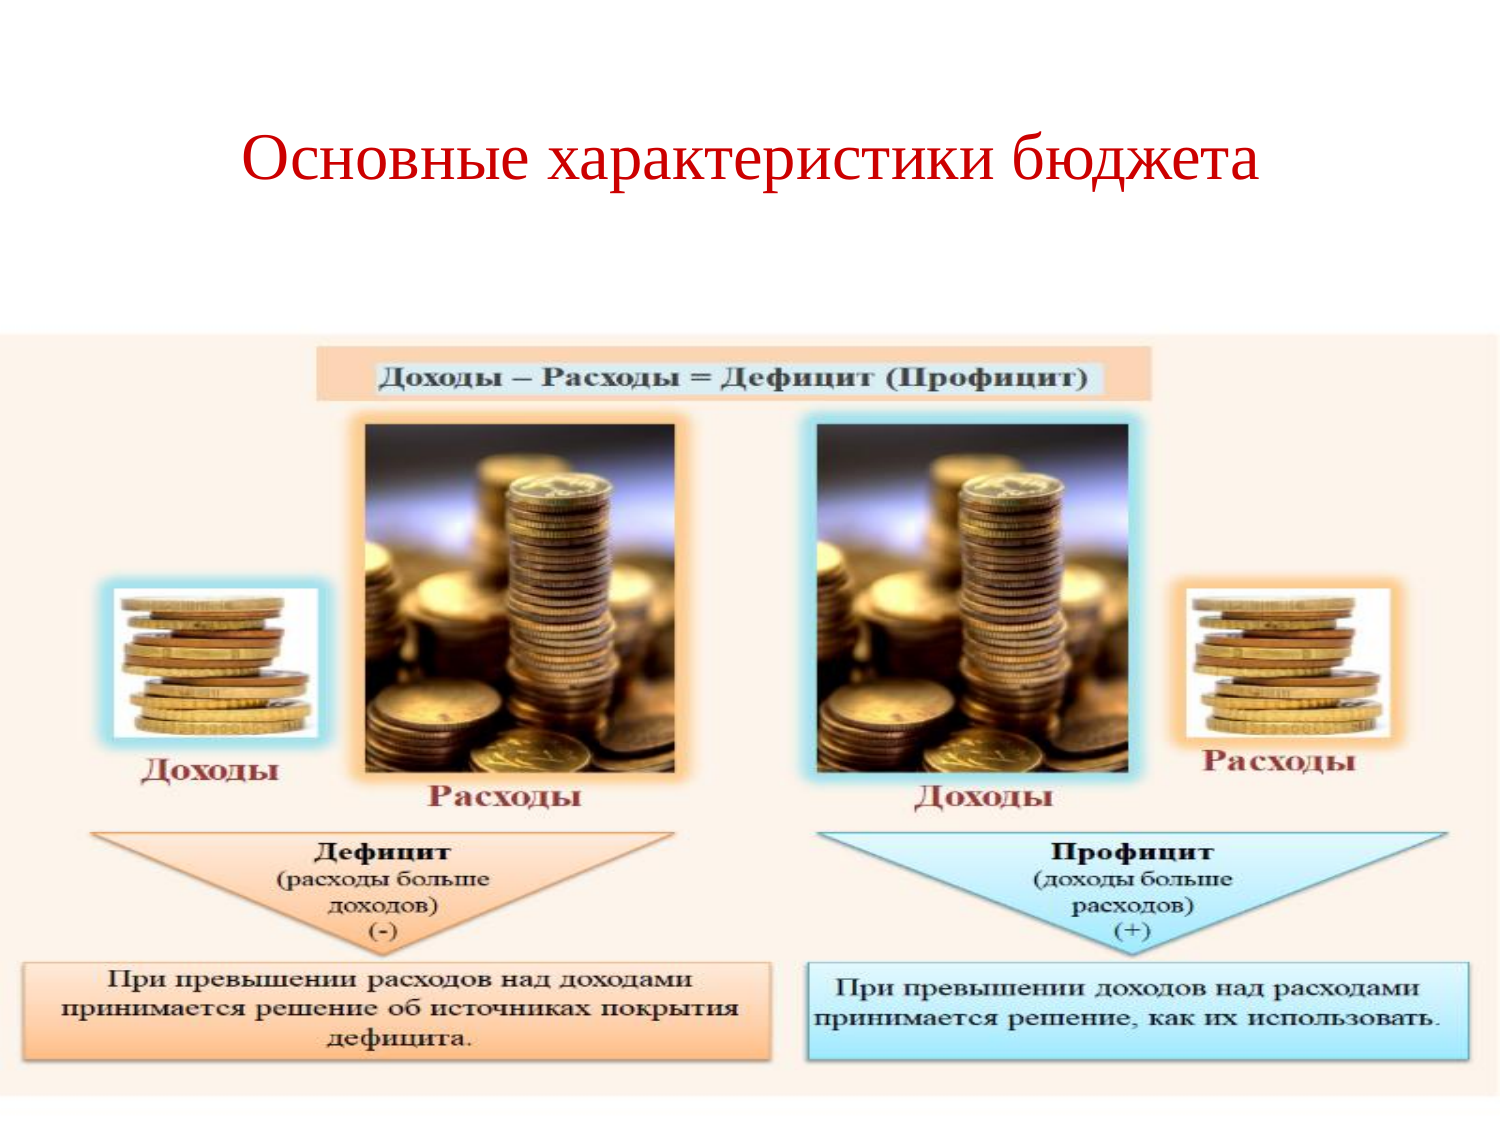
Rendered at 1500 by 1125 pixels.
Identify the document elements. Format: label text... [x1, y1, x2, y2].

title Основные характеристики бюджета [76, 19, 1427, 207]
picture [0, 304, 1500, 1125]
